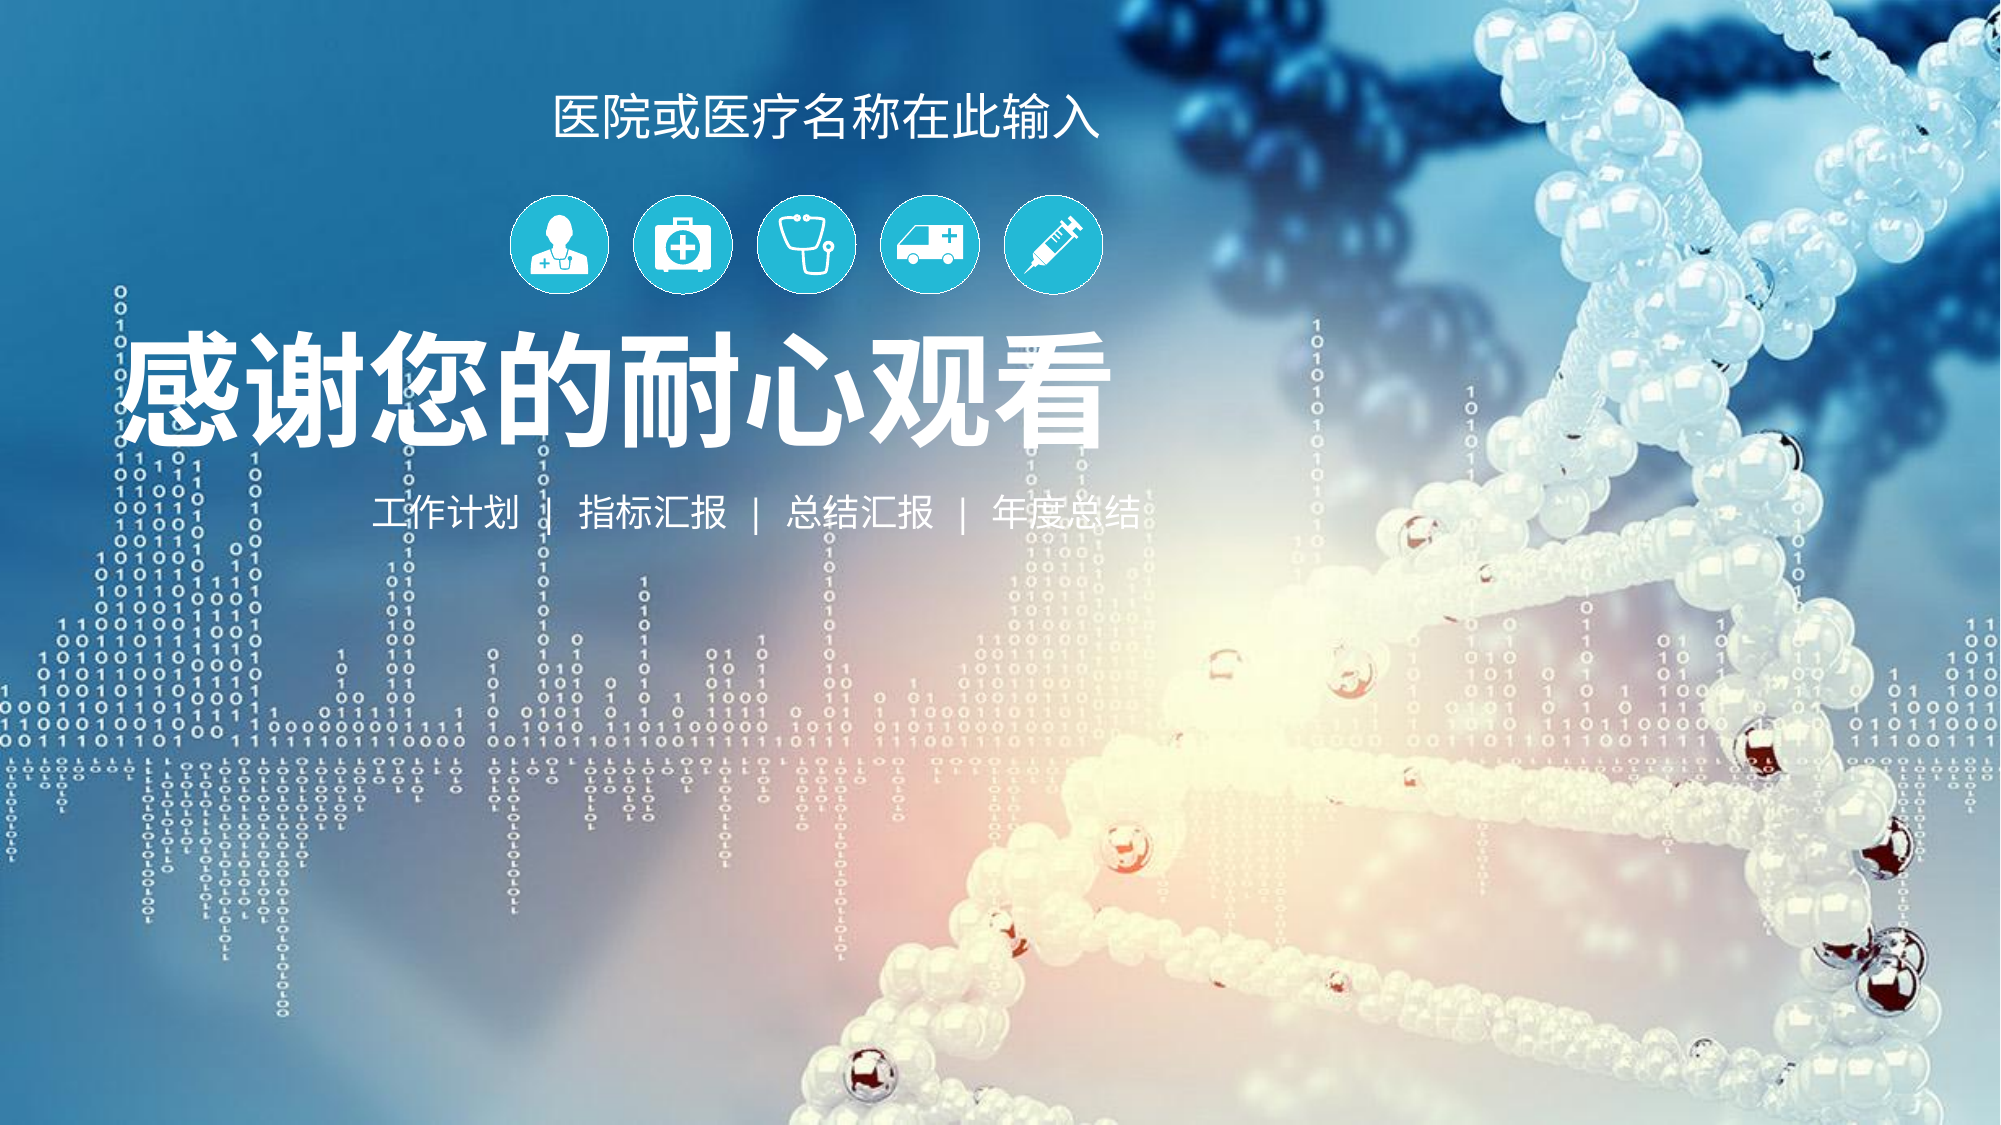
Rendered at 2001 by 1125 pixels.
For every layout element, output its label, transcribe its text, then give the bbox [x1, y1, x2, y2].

text_box 医院或医疗名称在此输入 [529, 78, 1124, 153]
picture [0, 0, 2001, 1125]
text_box 工作计划 | 指标汇报 | 总结汇报 | 年度总结 [356, 481, 1157, 542]
text_box 感谢您的耐心观看 [90, 306, 1145, 470]
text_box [510, 195, 1104, 295]
